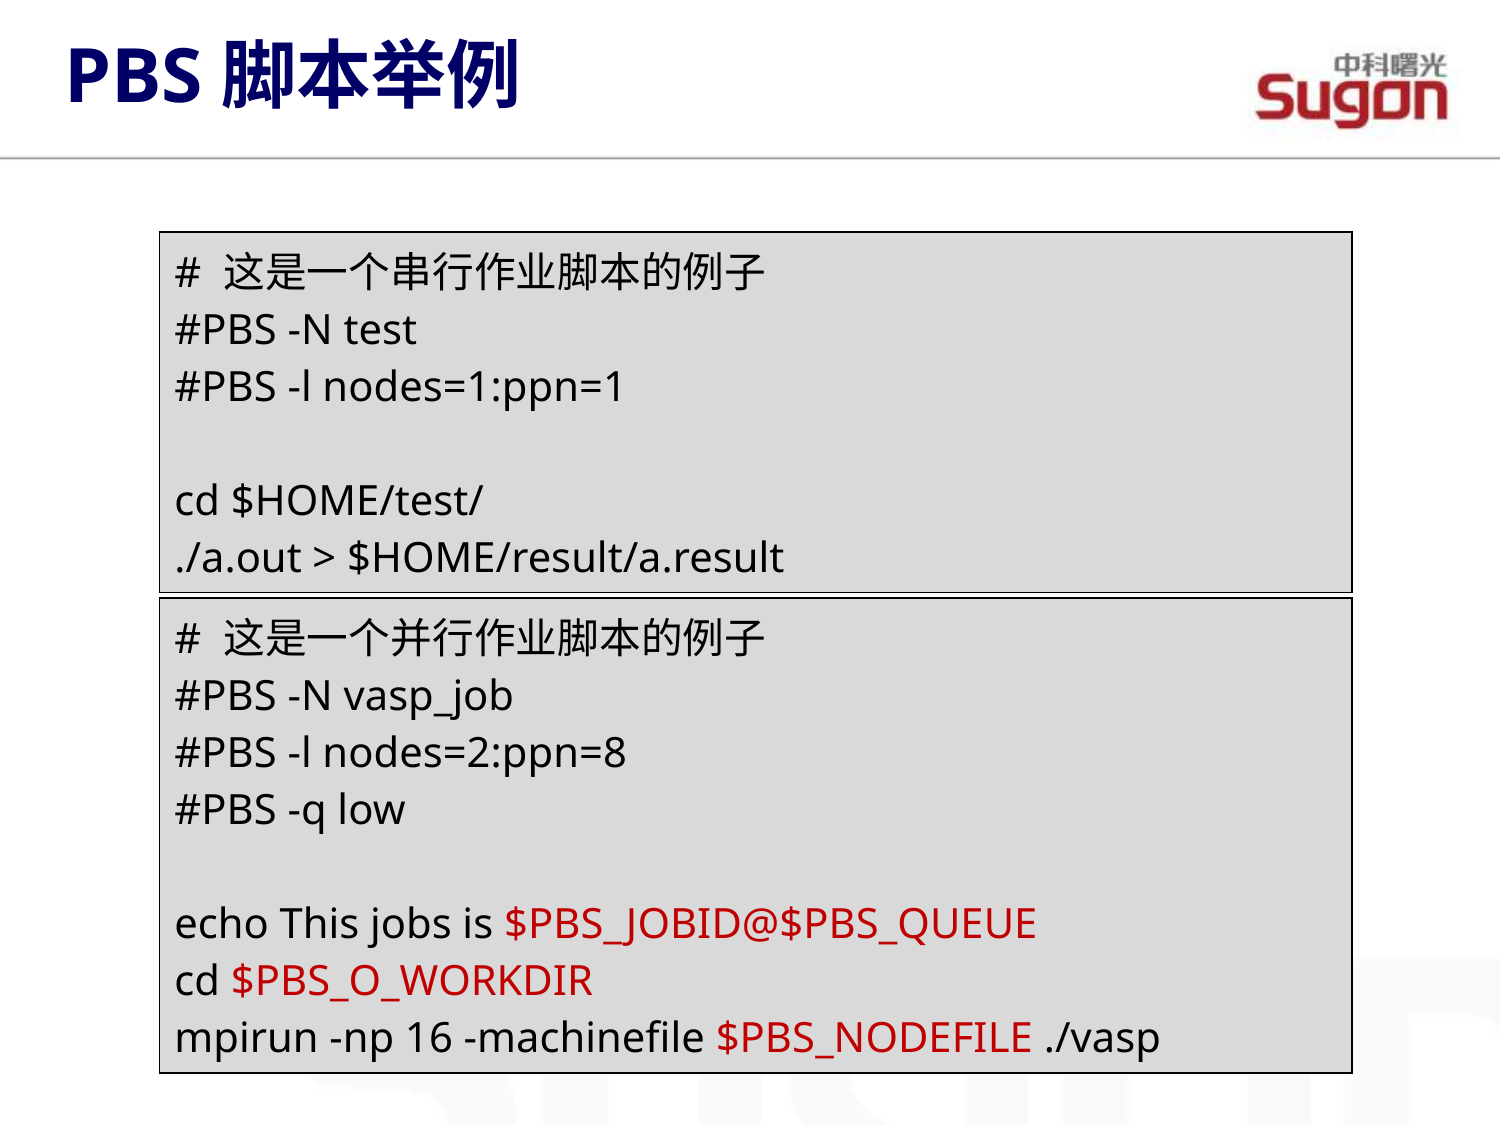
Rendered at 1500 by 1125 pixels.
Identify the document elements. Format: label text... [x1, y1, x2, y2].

text_box PBS脚本举例 [49, 18, 1400, 126]
picture [0, 0, 1500, 1125]
table_header # 这是一个串行作业脚本的例子 #PBS -N test #PBS -l nodes=1:ppn=1 cd $HOME/test/ ./a.out > $HOME/result/a.result [160, 233, 1351, 592]
table_header # 这是一个并行作业脚本的例子 #PBS -N vasp_job #PBS -l nodes=2:ppn=8 #PBS -q low echo This jobs is $PBS_JOBID@$PBS_QUEUE cd $PBS_O_WORKDIR mpirun -np 16 -machinefile $PBS_NODEFILE ./vasp [160, 599, 1351, 1072]
